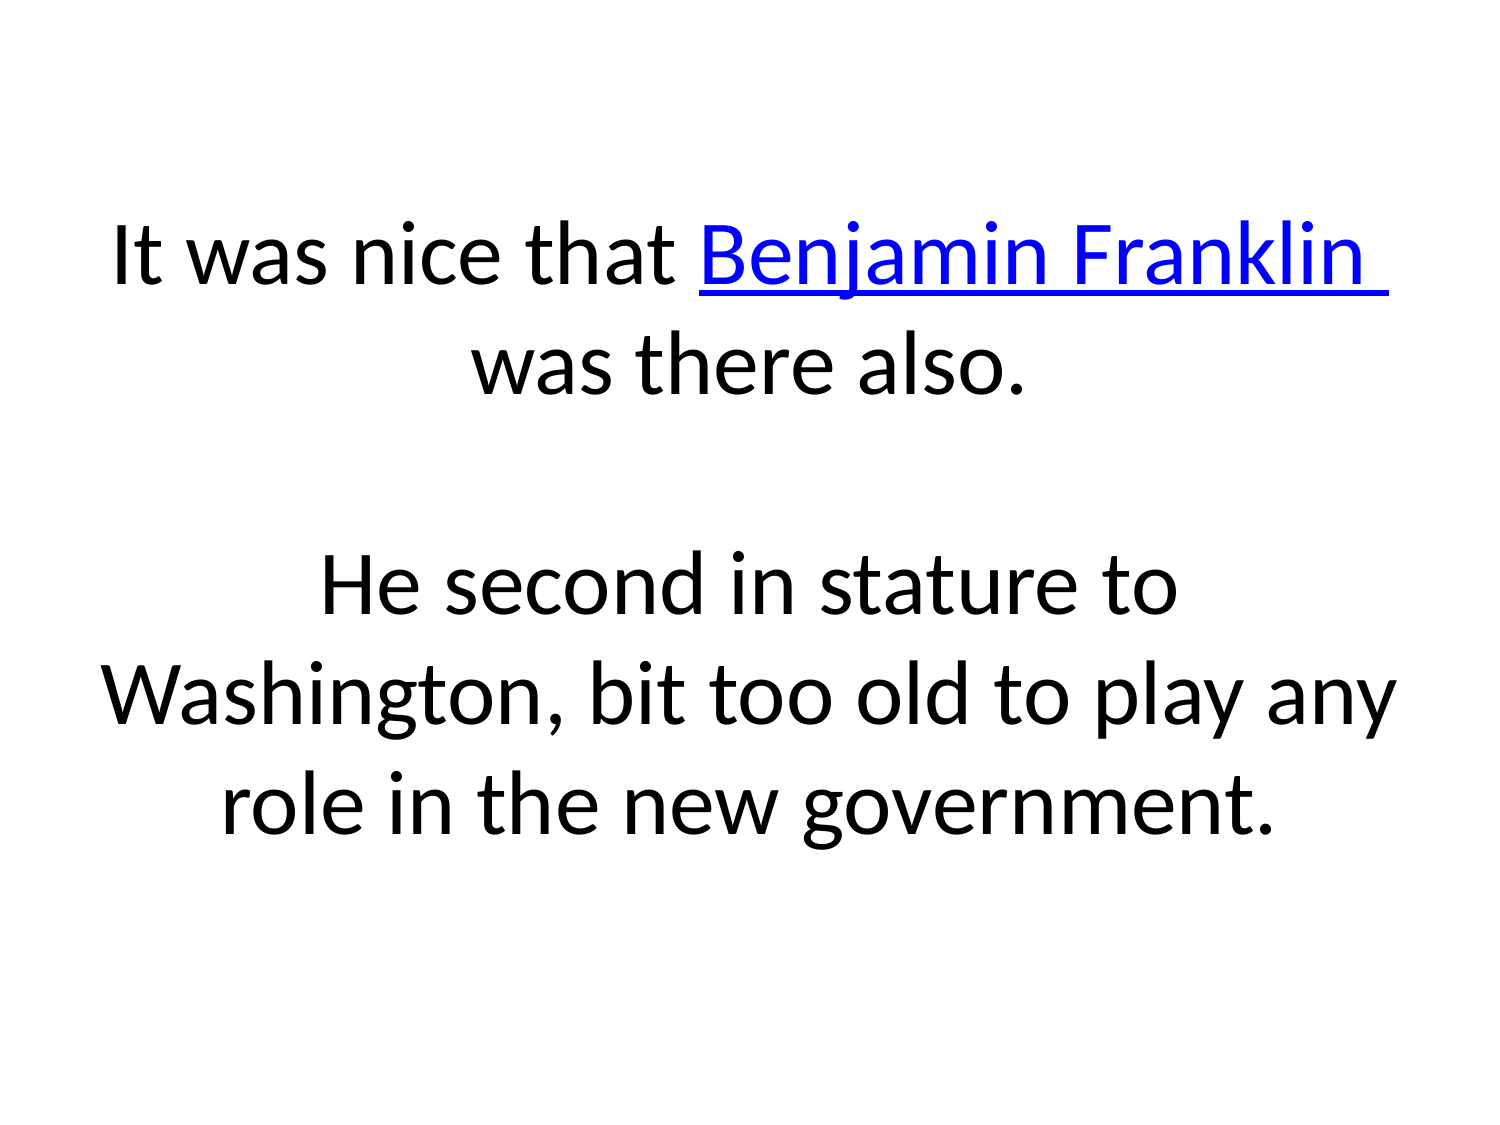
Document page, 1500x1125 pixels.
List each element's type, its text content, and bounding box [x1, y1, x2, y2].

title It was nice that Benjamin Franklin was there also. He second in stature to Washington, bit too old to play any role in the new government. [75, 45, 1425, 1000]
